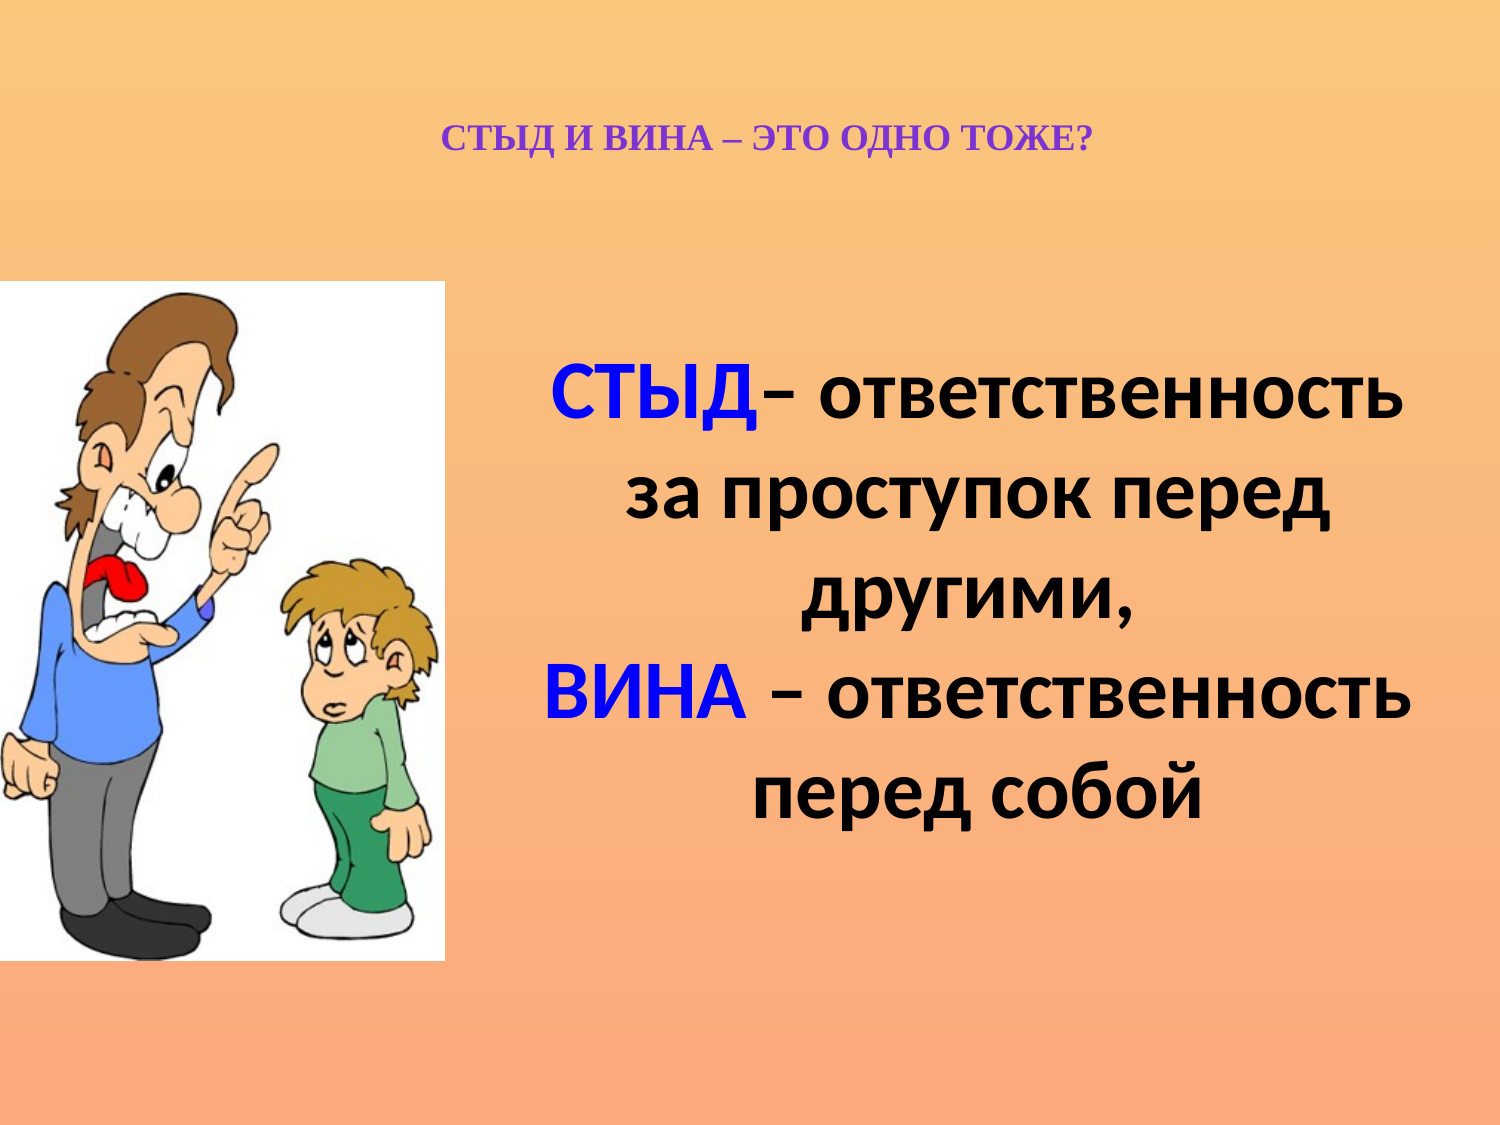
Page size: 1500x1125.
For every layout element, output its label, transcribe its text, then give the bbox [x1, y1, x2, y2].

text_box Стыд и вина – это одно тоже? [117, 105, 1418, 211]
picture [0, 280, 445, 962]
text_box СТЫД– ответственность за проступок перед другими, ВИНА – ответственность перед собой [492, 328, 1465, 888]
